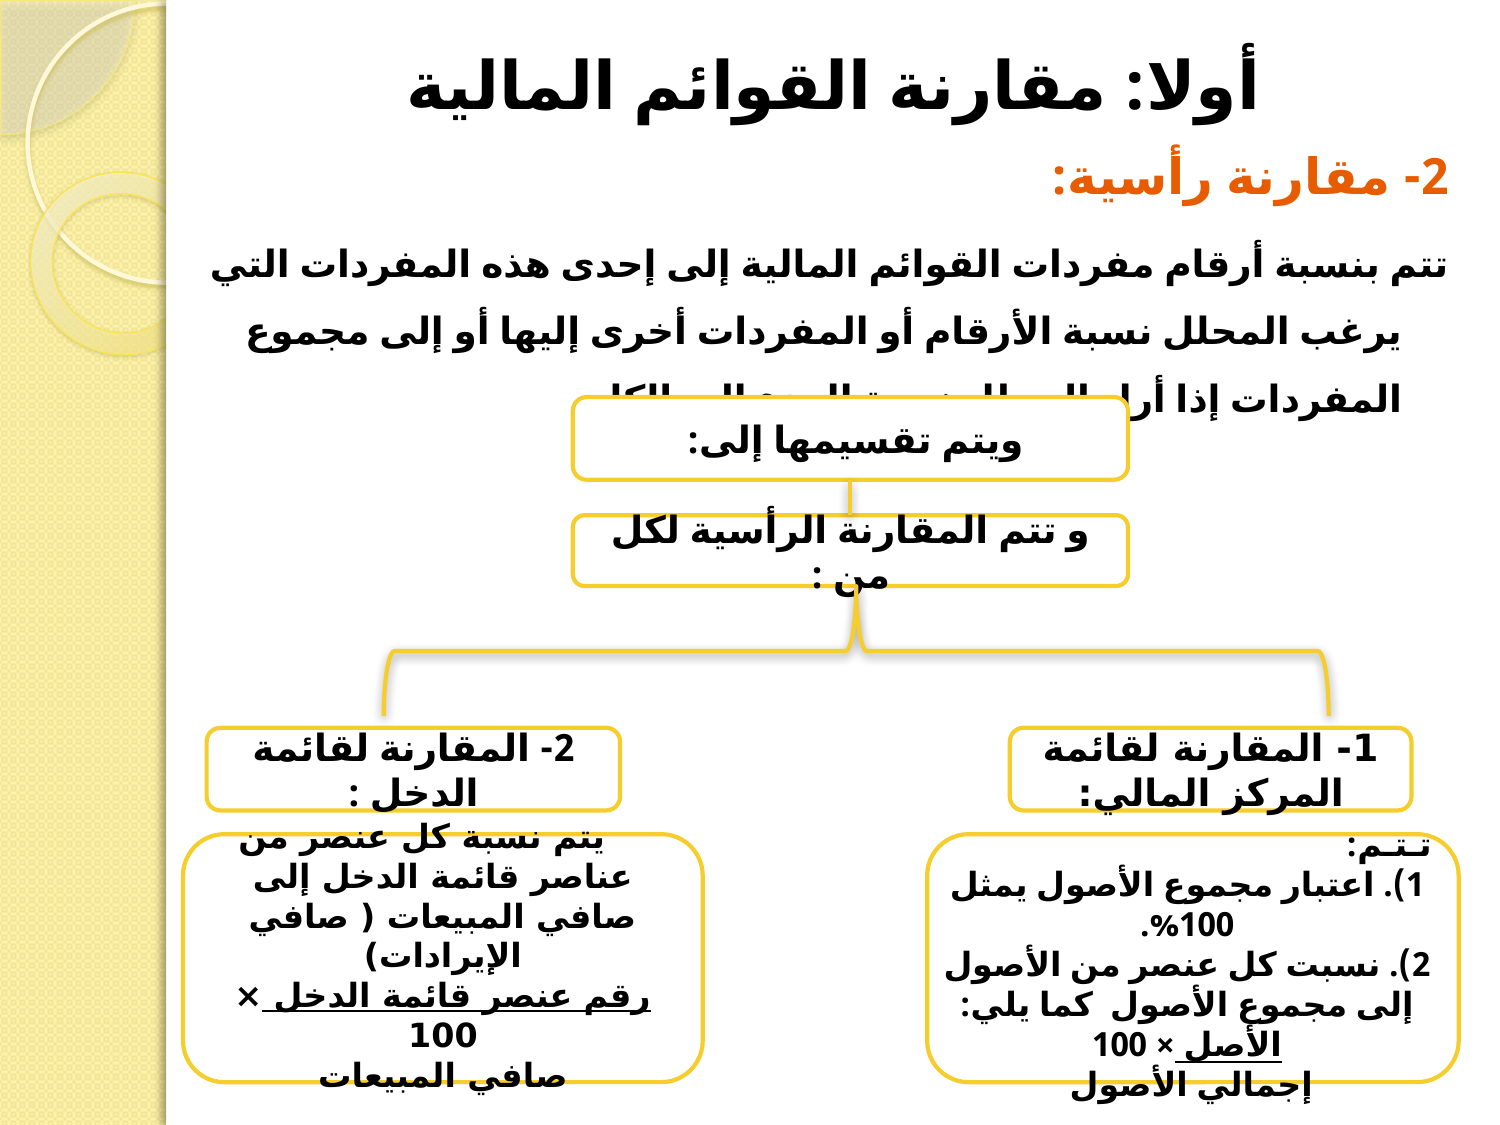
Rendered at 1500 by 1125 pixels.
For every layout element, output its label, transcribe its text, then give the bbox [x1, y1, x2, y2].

text_box و تتم المقارنة الرأسية لكل من : [570, 513, 1131, 589]
text_box [381, 584, 1331, 717]
text_box ويتم تقسيمها إلى: [570, 394, 1131, 482]
text_box تـتـم: 1). اعتبار مجموع الأصول يمثل 100%. 2). نسبت كل عنصر من الأصول إلى مجموع الأصول كما يلي: الأصل × 100 إجمالي الأصول [927, 815, 1447, 1111]
text_box [1447, 843, 1461, 1073]
text_box 2- المقارنة لقائمة الدخل : [204, 725, 623, 807]
list 2- مقارنة رأسية: تتم بنسبة أرقام مفردات القوائم المالية إلى إحدى هذه المفردات التي يرغب المحلل نسبة الأرقام أو المفردات أخرى إليها أو إلى مجموع المفردات إذا أراد المحلل نسبة الجزء إلى الكل. [169, 135, 1479, 1096]
text_box [691, 843, 705, 1073]
text_box [180, 844, 194, 1072]
text_box يتم نسبة كل عنصر من عناصر قائمة الدخل إلى صافي المبيعات ( صافي الإيرادات) رقم عنصر قائمة الدخل × 100 صافي المبيعات [194, 807, 691, 1102]
title أولا: مقارنة القوائم المالية [218, 30, 1449, 135]
text_box 1- المقارنة لقائمة المركز المالي: [1007, 725, 1414, 813]
